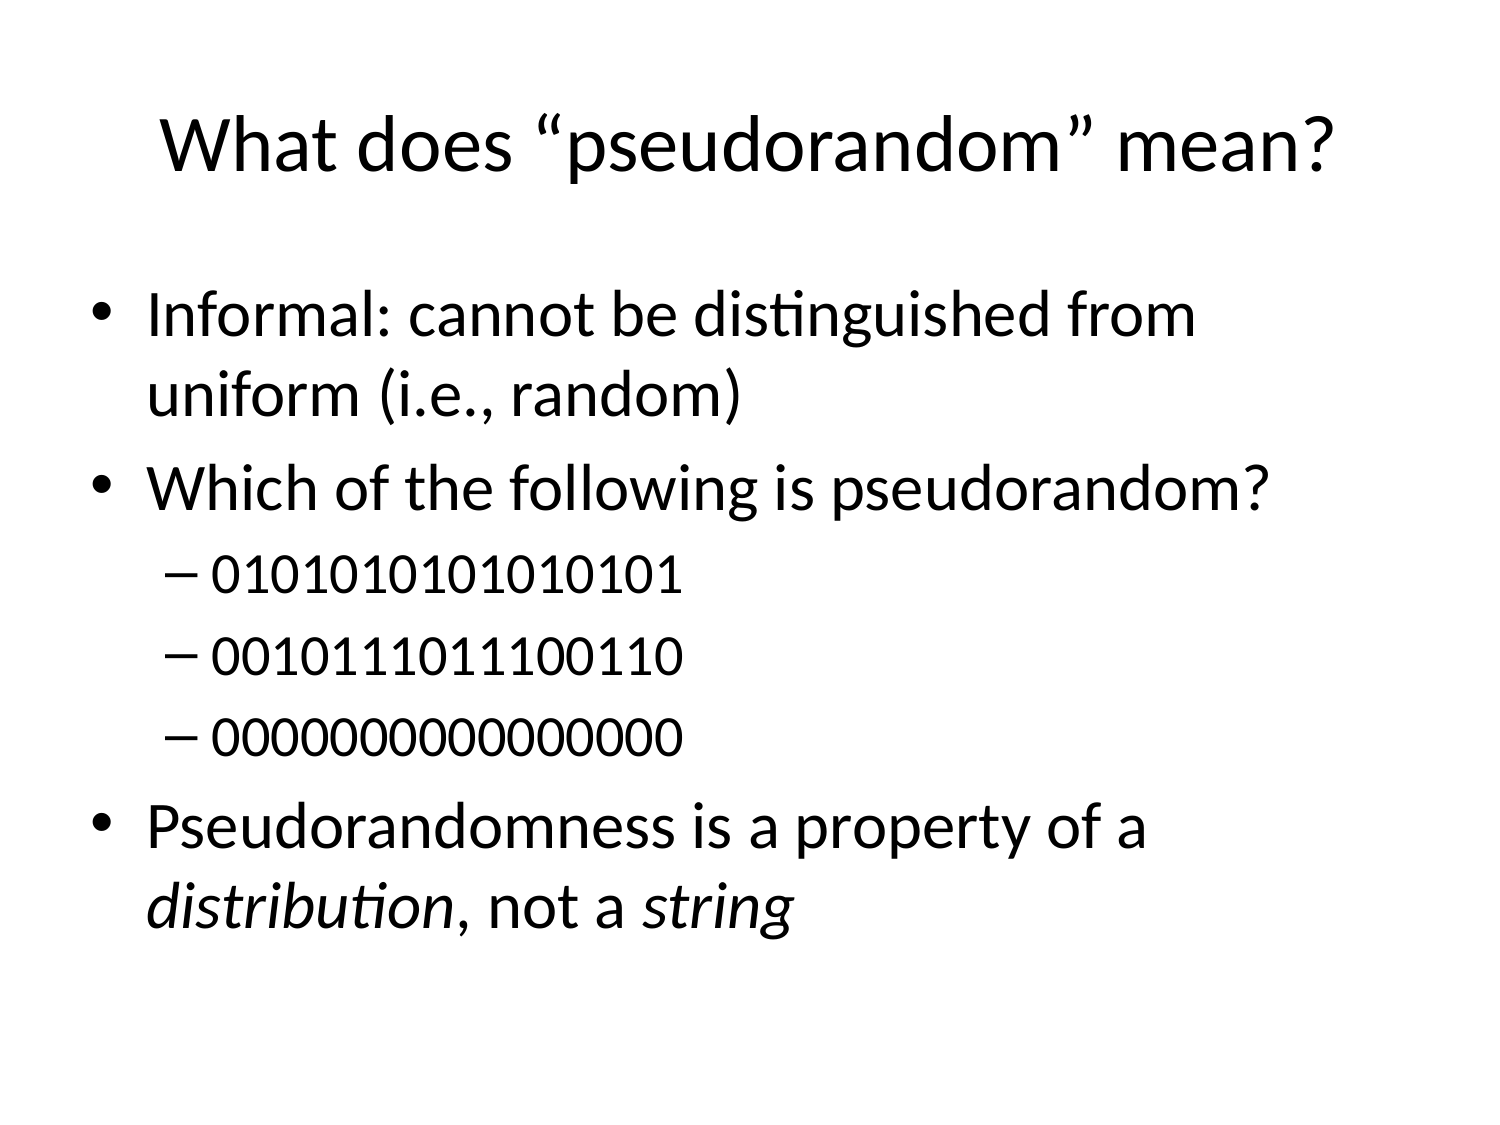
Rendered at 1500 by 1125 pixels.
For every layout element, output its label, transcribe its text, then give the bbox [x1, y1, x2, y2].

list Informal: cannot be distinguished from uniform (i.e., random) Which of the following is pseudorandom? 0101010101010101 0010111011100110 0000000000000000 Pseudorandomness is a property of a distribution, not a string [75, 262, 1425, 1005]
title What does “pseudorandom” mean? [75, 45, 1425, 233]
